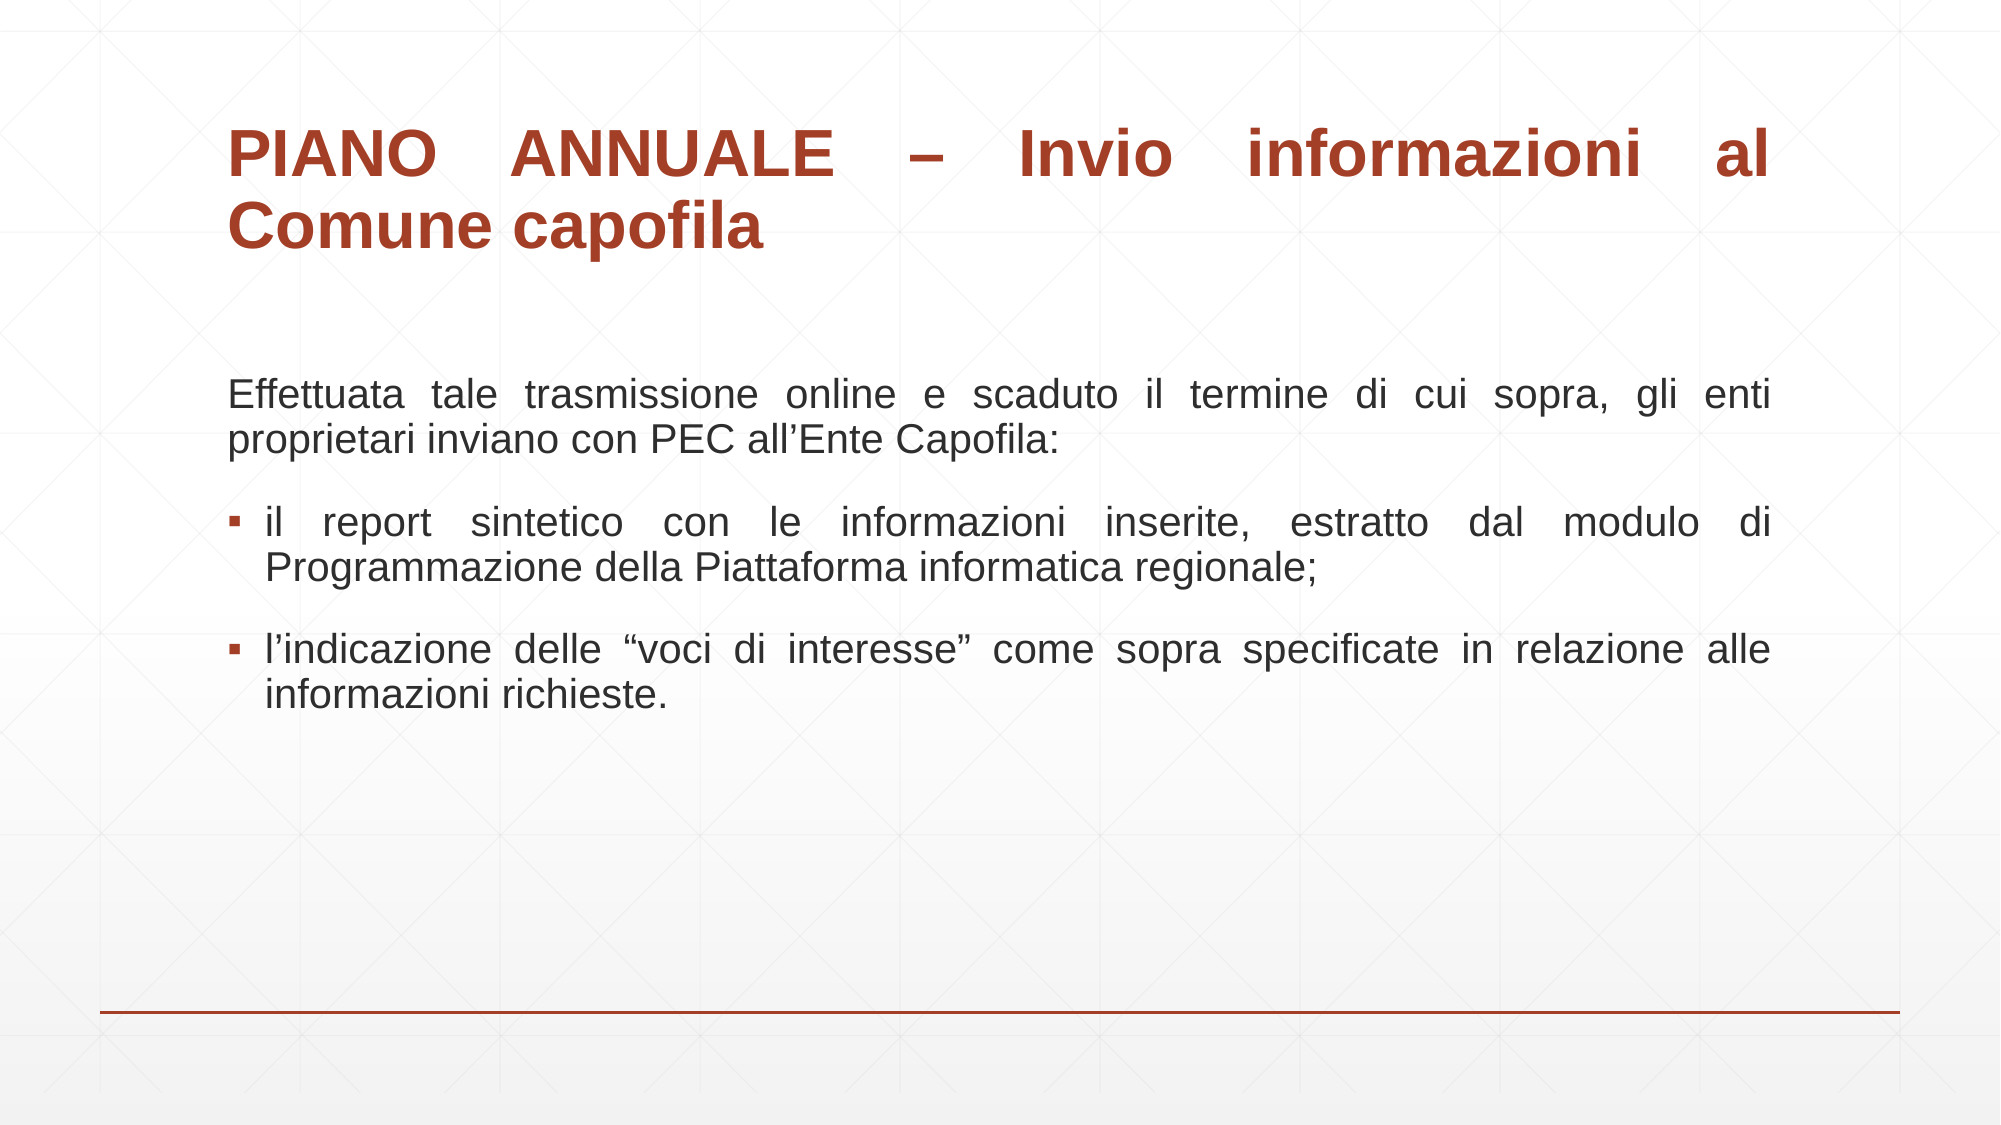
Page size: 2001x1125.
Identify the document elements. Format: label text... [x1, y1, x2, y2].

list Effettuata tale trasmissione online e scaduto il termine di cui sopra, gli enti proprietari inviano con PEC all’Ente Capofila: il report sintetico con le informazioni inserite, estratto dal modulo di Programmazione della Piattaforma informatica regionale; l’indicazione delle “voci di interesse” come sopra specificate in relazione alle informazioni richieste. [212, 270, 1788, 991]
title PIANO ANNUALE – Invio informazioni al Comune capofila [212, 82, 1788, 270]
